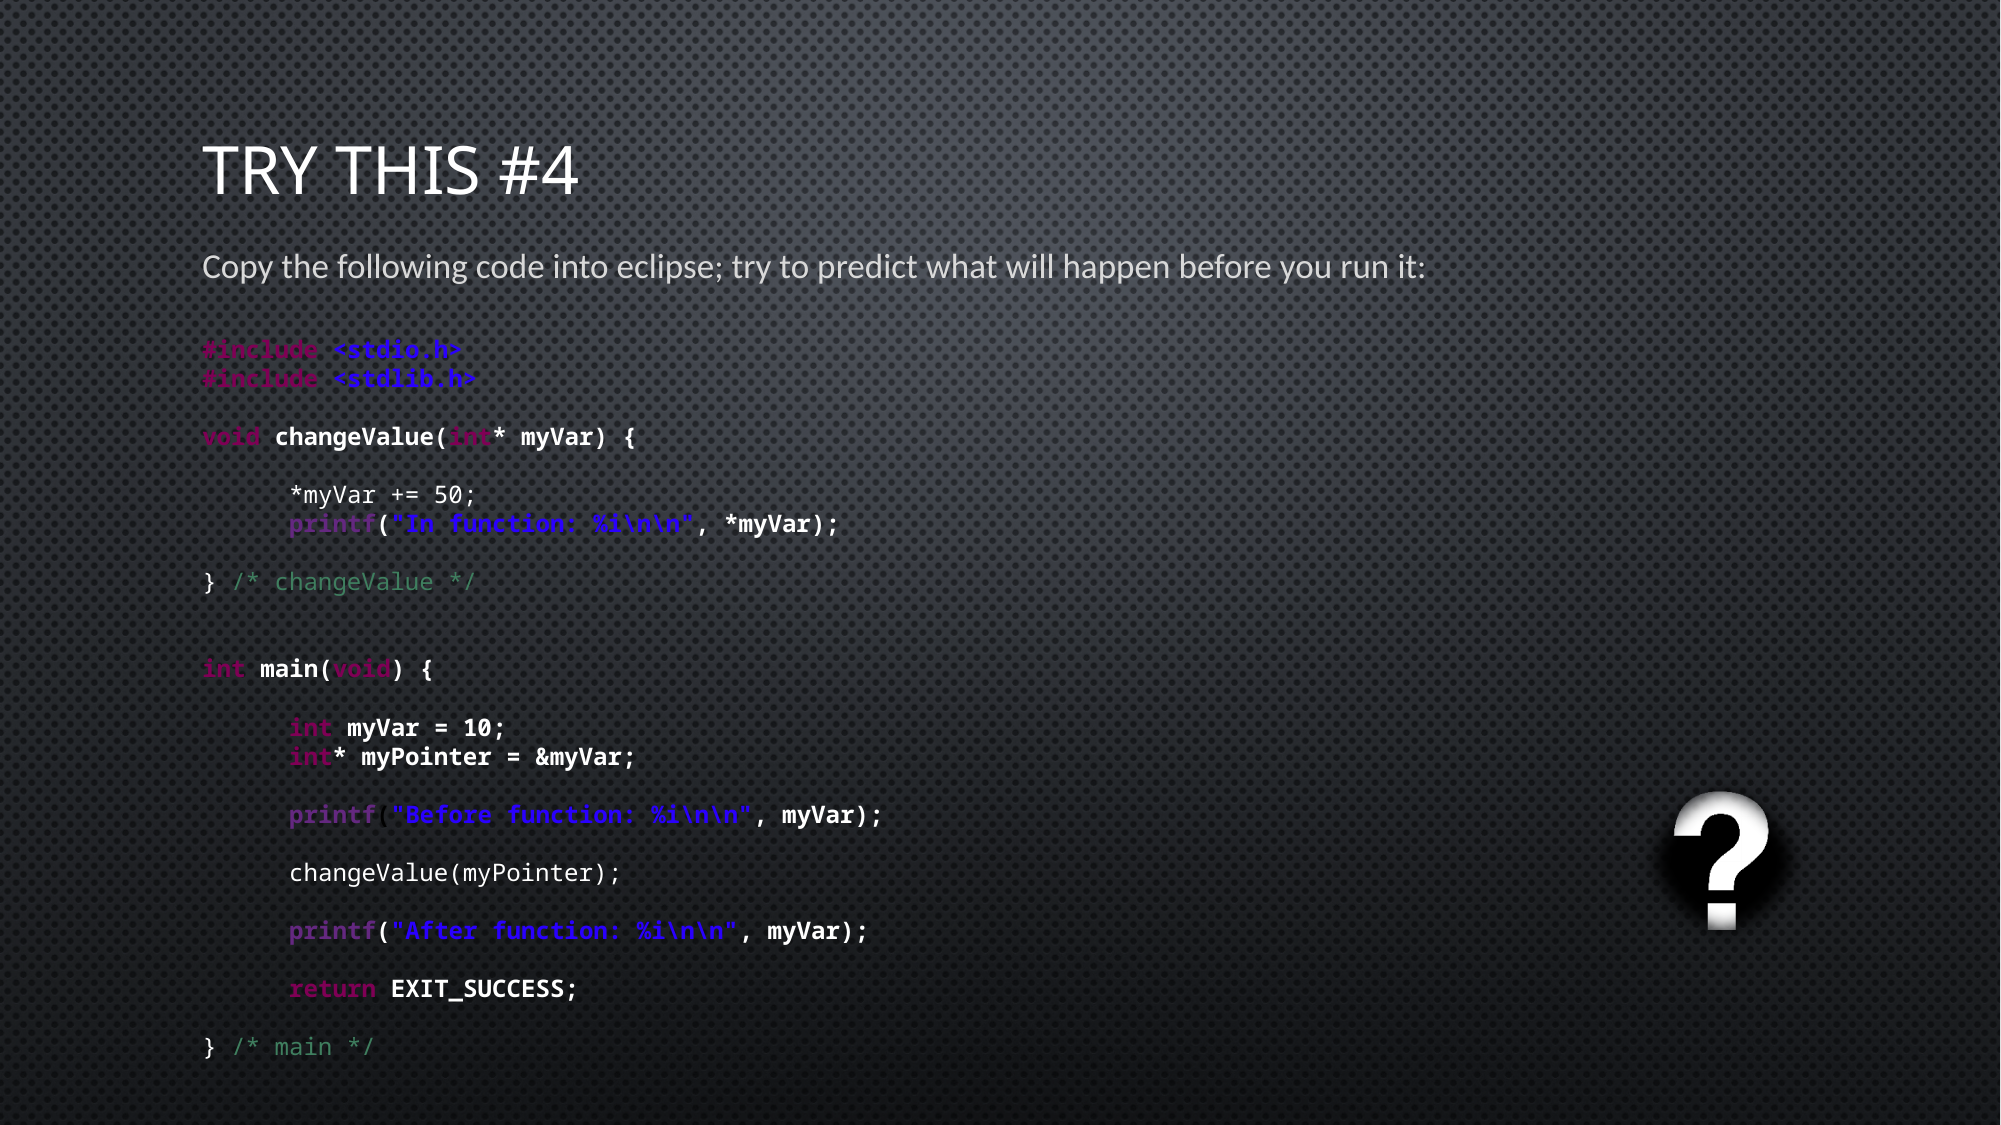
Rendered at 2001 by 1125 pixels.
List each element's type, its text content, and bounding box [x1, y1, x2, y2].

picture [1634, 772, 1813, 951]
list Copy the following code into eclipse; try to predict what will happen before you run it: #include <stdio.h> #include <stdlib.h> void changeValue(int* myVar) { *myVar += 50; printf("In function: %i\n\n", *myVar); } /* changeValue */ int main(void) { int myVar = 10; int* myPointer = &myVar; printf("Before function: %i\n\n", myVar); changeValue(myPointer); printf("After function: %i\n\n", myVar); return EXIT_SUCCESS; } /* main */ [187, 236, 1813, 1069]
title Try this #4 [187, 99, 1813, 236]
